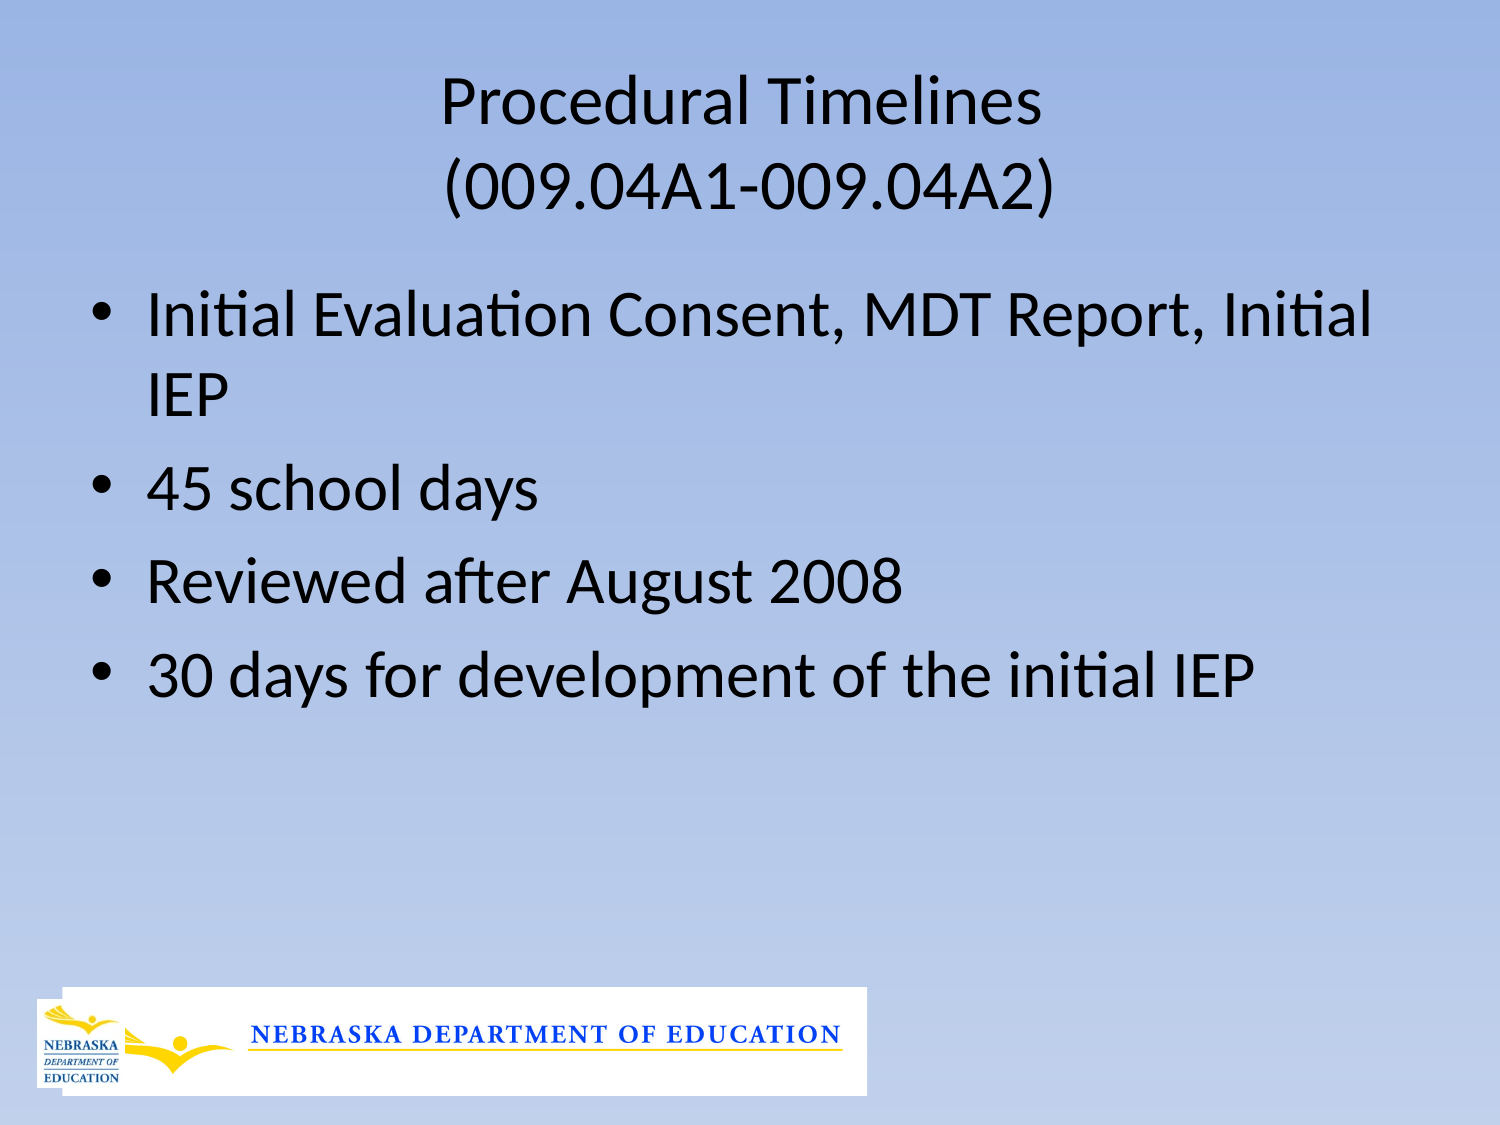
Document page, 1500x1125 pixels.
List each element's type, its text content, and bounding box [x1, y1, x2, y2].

picture [37, 987, 868, 1096]
title Procedural Timelines (009.04A1-009.04A2) [75, 45, 1425, 233]
list Initial Evaluation Consent, MDT Report, Initial IEP 45 school days Reviewed after August 2008 30 days for development of the initial IEP [75, 262, 1425, 1005]
